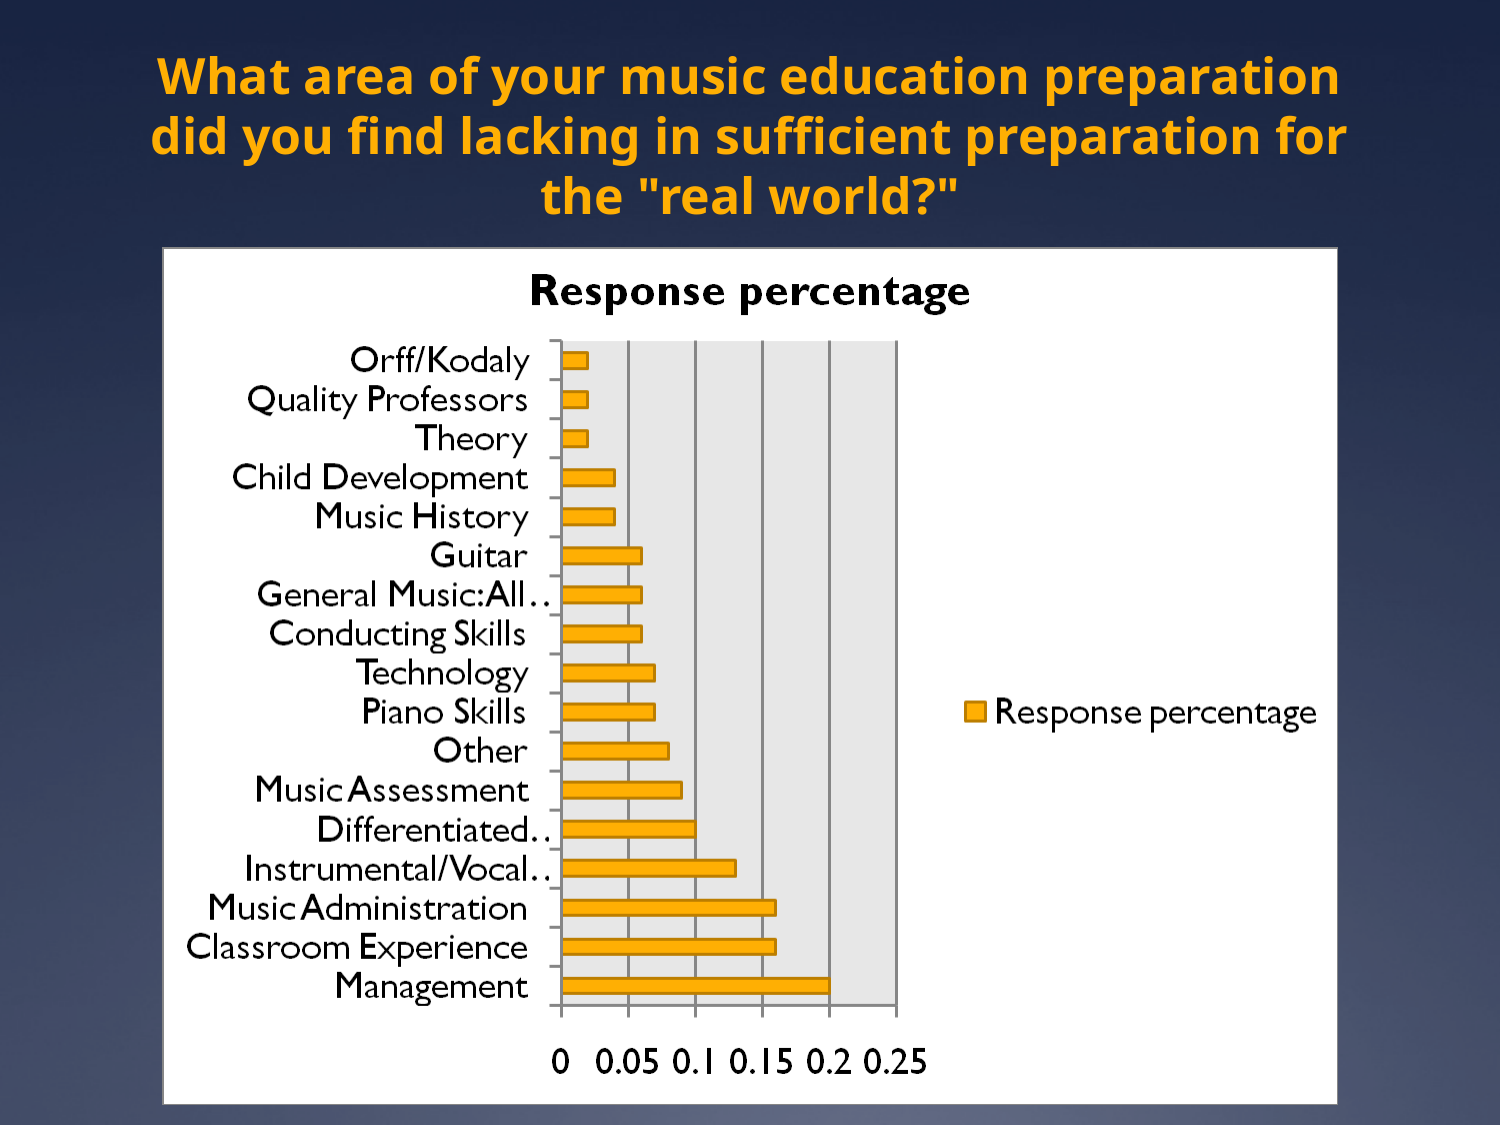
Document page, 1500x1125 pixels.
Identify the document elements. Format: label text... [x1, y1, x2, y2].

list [161, 246, 1339, 1106]
title What area of your music education preparation did you find lacking in sufficient preparation for the "real world?" [100, 36, 1400, 226]
